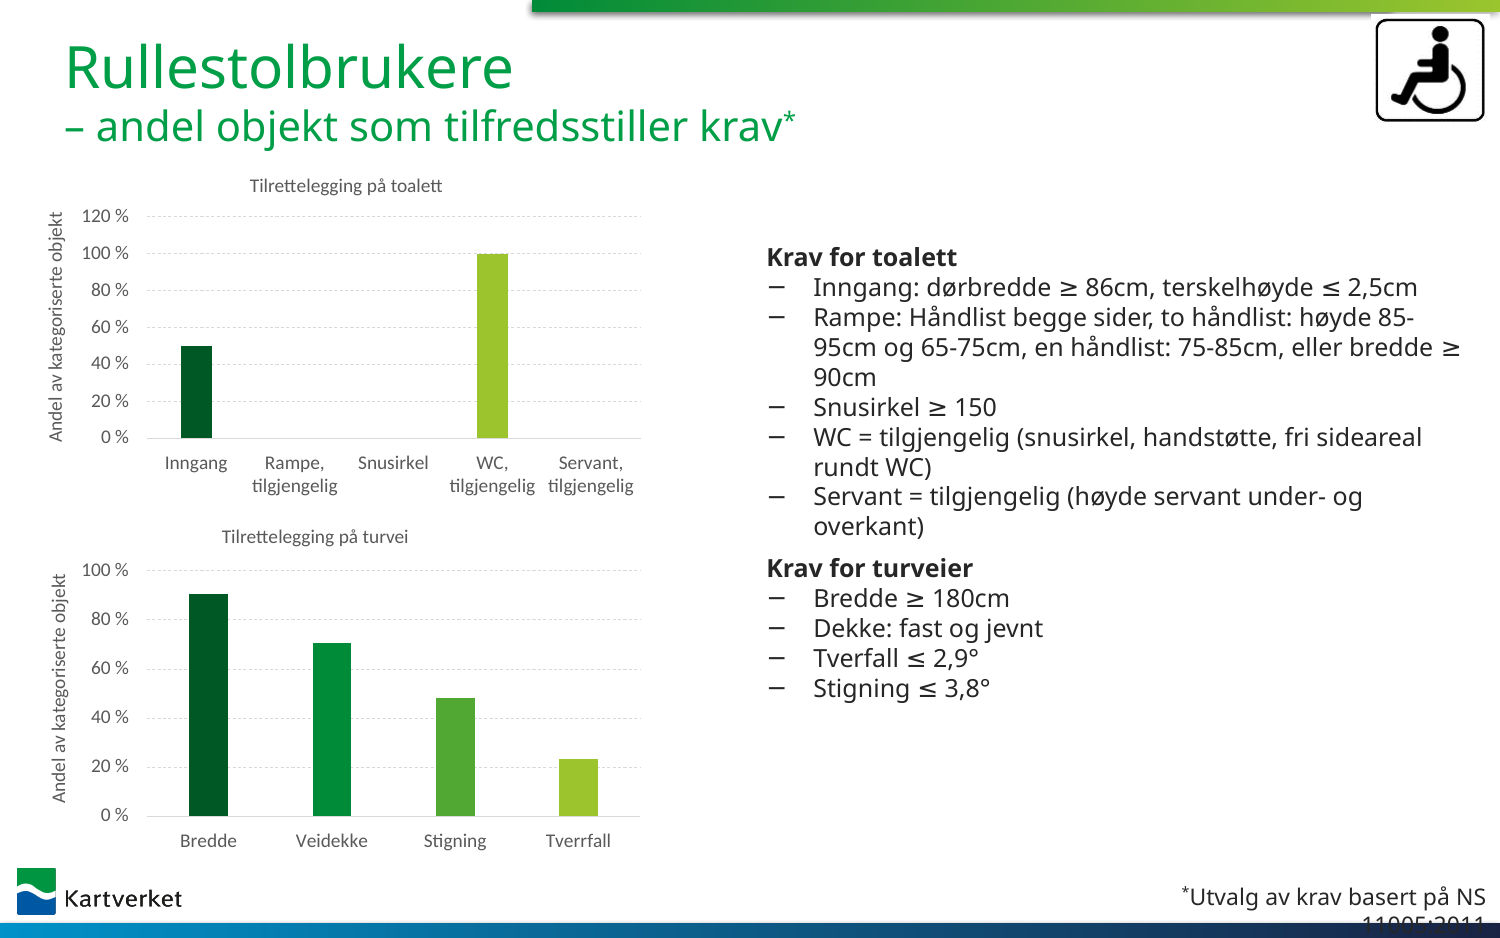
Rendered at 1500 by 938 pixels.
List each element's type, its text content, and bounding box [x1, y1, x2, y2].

picture [1371, 13, 1491, 127]
text_box Rullestolbrukere – andel objekt som tilfredsstiller krav* [49, 14, 1431, 158]
picture [41, 520, 652, 859]
text_box Krav for turveier Bredde ≥ 180cm Dekke: fast og jevnt Tverfall ≤ 2,9° Stigning ≤ 3,8° [751, 545, 1483, 710]
picture [41, 166, 652, 505]
text_box Krav for toalett Inngang: dørbredde ≥ 86cm, terskelhøyde ≤ 2,5cm Rampe: Håndlist begge sider, to håndlist: høyde 85-95cm og 65-75cm, en håndlist: 75-85cm, eller bredde ≥ 90cm Snusirkel ≥ 150 WC = tilgjengelig (snusirkel, handstøtte, fri sideareal rundt WC) Servant = tilgjengelig (høyde servant under- og overkant) [751, 234, 1483, 545]
text_box *Utvalg av krav basert på NS 11005:2011 [1068, 873, 1500, 938]
